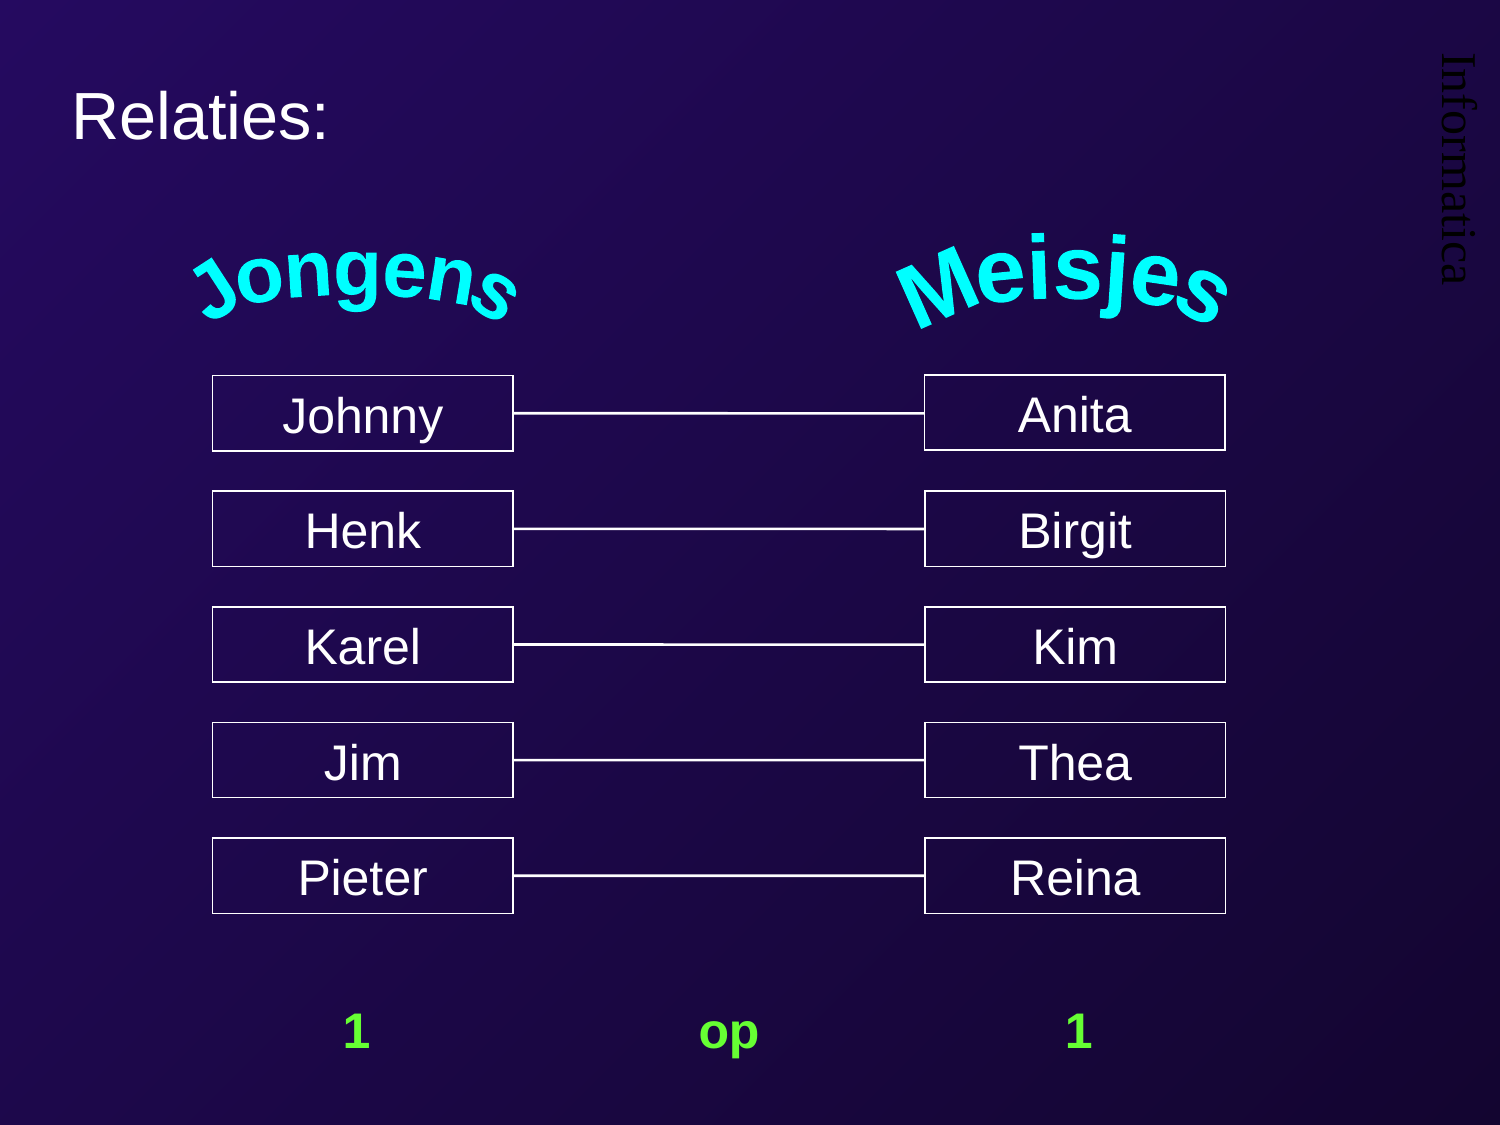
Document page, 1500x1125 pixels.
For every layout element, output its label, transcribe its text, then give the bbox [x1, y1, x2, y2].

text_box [327, 990, 1108, 1066]
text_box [212, 374, 514, 915]
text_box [924, 373, 1226, 915]
text_box Relaties: [56, 65, 346, 160]
